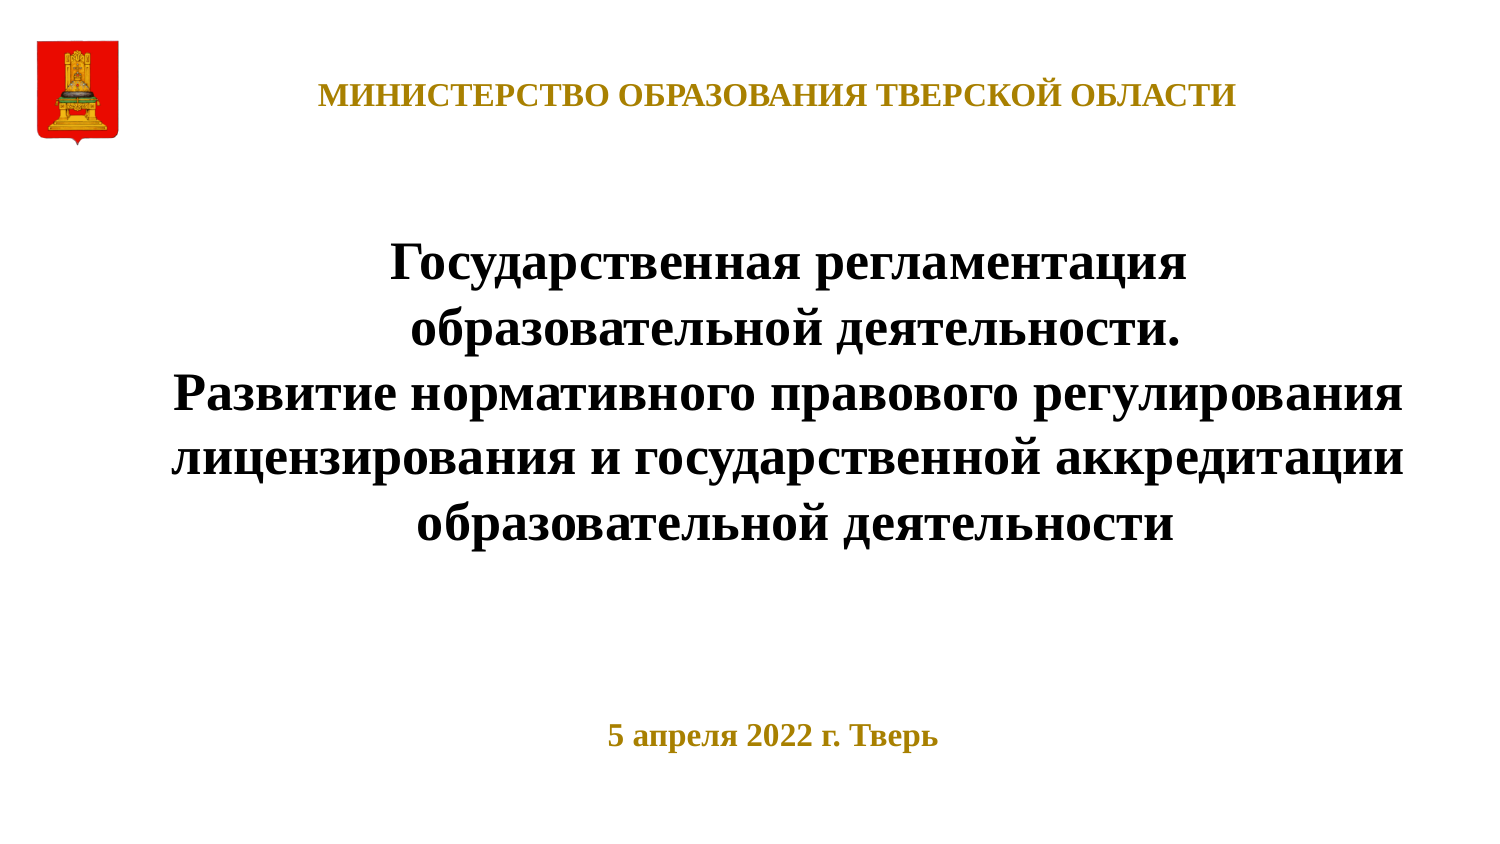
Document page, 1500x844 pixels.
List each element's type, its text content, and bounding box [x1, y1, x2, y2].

text_box МИНИСТЕРСТВО ОБРАЗОВАНИЯ ТВЕРСКОЙ ОБЛАСТИ [129, 65, 1431, 121]
text_box Государственная регламентация образовательной деятельности. Развитие нормативного правового регулирования лицензирования и государственной аккредитации образовательной деятельности [157, 220, 1435, 556]
text_box 5 апреля 2022 г. Тверь [228, 705, 1327, 761]
picture [34, 34, 125, 151]
